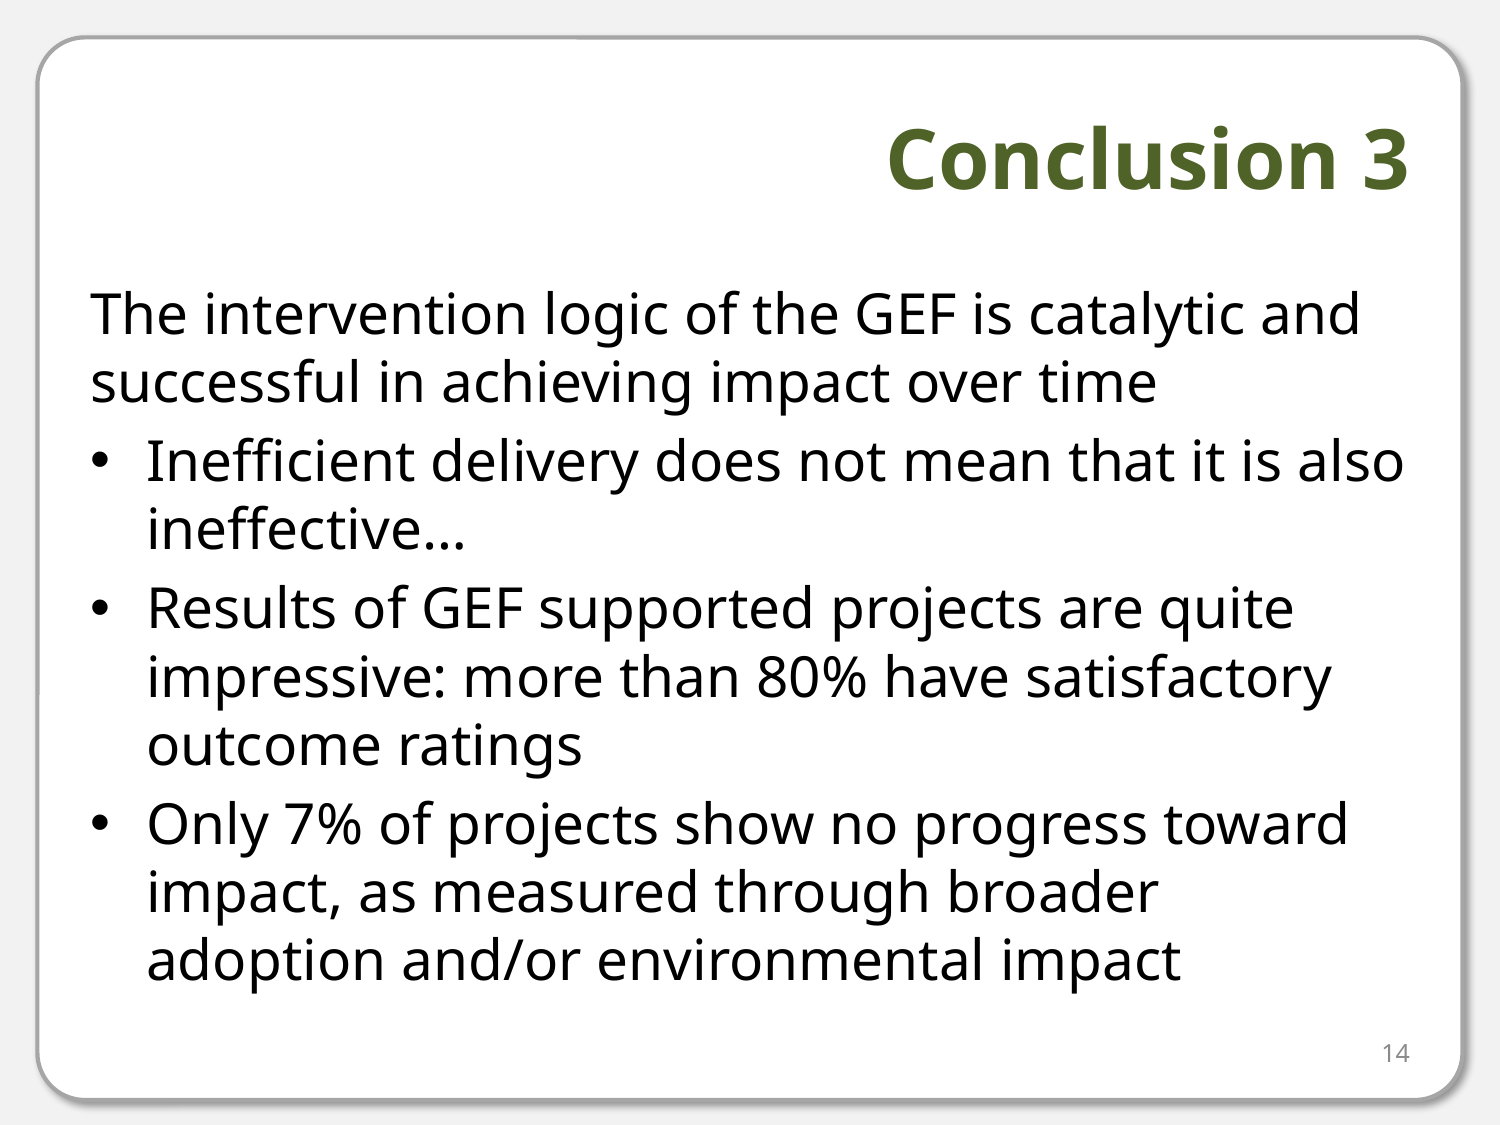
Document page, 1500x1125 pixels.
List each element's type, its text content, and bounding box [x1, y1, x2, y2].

slide_number 14 [1074, 1025, 1425, 1085]
title Conclusion 3 [75, 62, 1425, 250]
list The intervention logic of the GEF is catalytic and successful in achieving impact over time Inefficient delivery does not mean that it is also ineffective… Results of GEF supported projects are quite impressive: more than 80% have satisfactory outcome ratings Only 7% of projects show no progress toward impact, as measured through broader adoption and/or environmental impact [75, 270, 1425, 1013]
